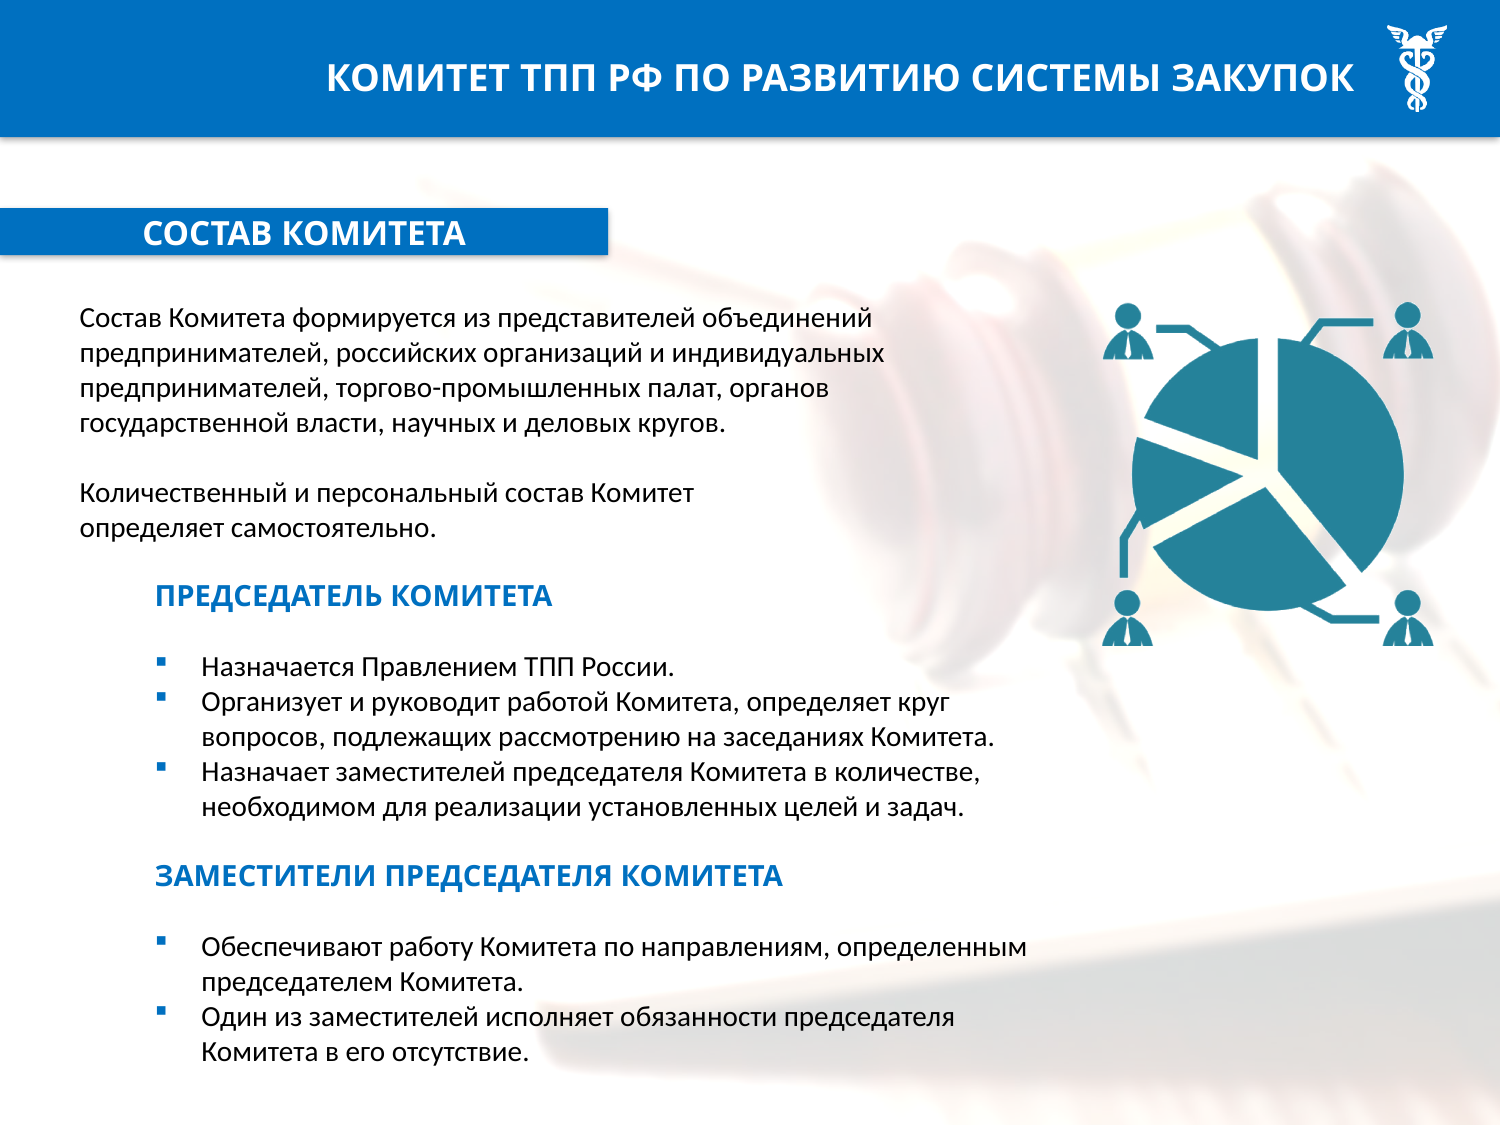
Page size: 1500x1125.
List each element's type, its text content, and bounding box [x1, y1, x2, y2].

text_box СОСТАВ КОМИТЕТА [0, 207, 609, 256]
text_box Состав Комитета формируется из представителей объединений предпринимателей, российских организаций и индивидуальных предпринимателей, торгово-промышленных палат, органов государственной власти, научных и деловых кругов. Количественный и персональный состав Комитет определяет самостоятельно. ПРЕДСЕДАТЕЛЬ КОМИТЕТА Назначается Правлением ТПП России. Организует и руководит работой Комитета, определяет круг вопросов, подлежащих рассмотрению на заседаниях Комитета. Назначает заместителей председателя Комитета в количестве, необходимом для реализации установленных целей и задач. ЗАМЕСТИТЕЛИ ПРЕДСЕДАТЕЛЯ КОМИТЕТА Обеспечивают работу Комитета по направлениям, определенным председателем Комитета. Один из заместителей исполняет обязанности председателя Комитета в его отсутствие. [64, 290, 1058, 1075]
picture [1387, 25, 1447, 112]
picture [1095, 302, 1439, 646]
